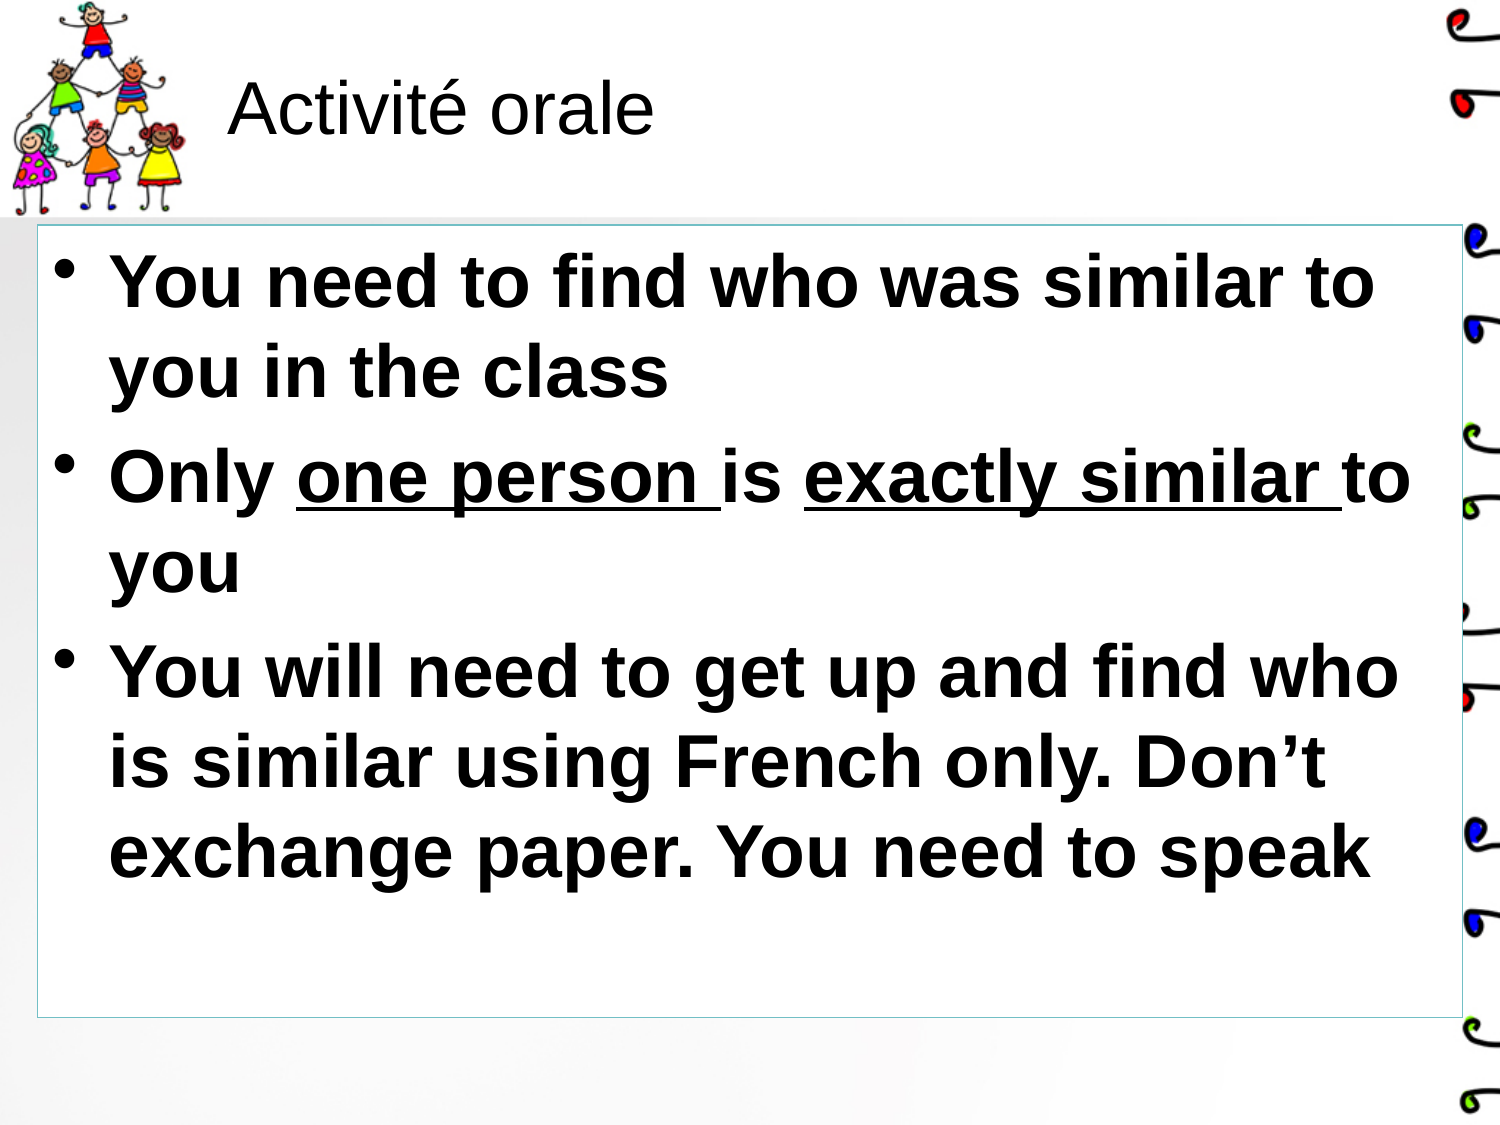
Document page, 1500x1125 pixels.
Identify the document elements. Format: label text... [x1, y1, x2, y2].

picture [0, 0, 1500, 1125]
title Activité orale [212, 16, 1463, 192]
list You need to find who was similar to you in the class Only one person is exactly similar to you You will need to get up and find who is similar using French only. Don’t exchange paper. You need to speak [37, 224, 1463, 1018]
